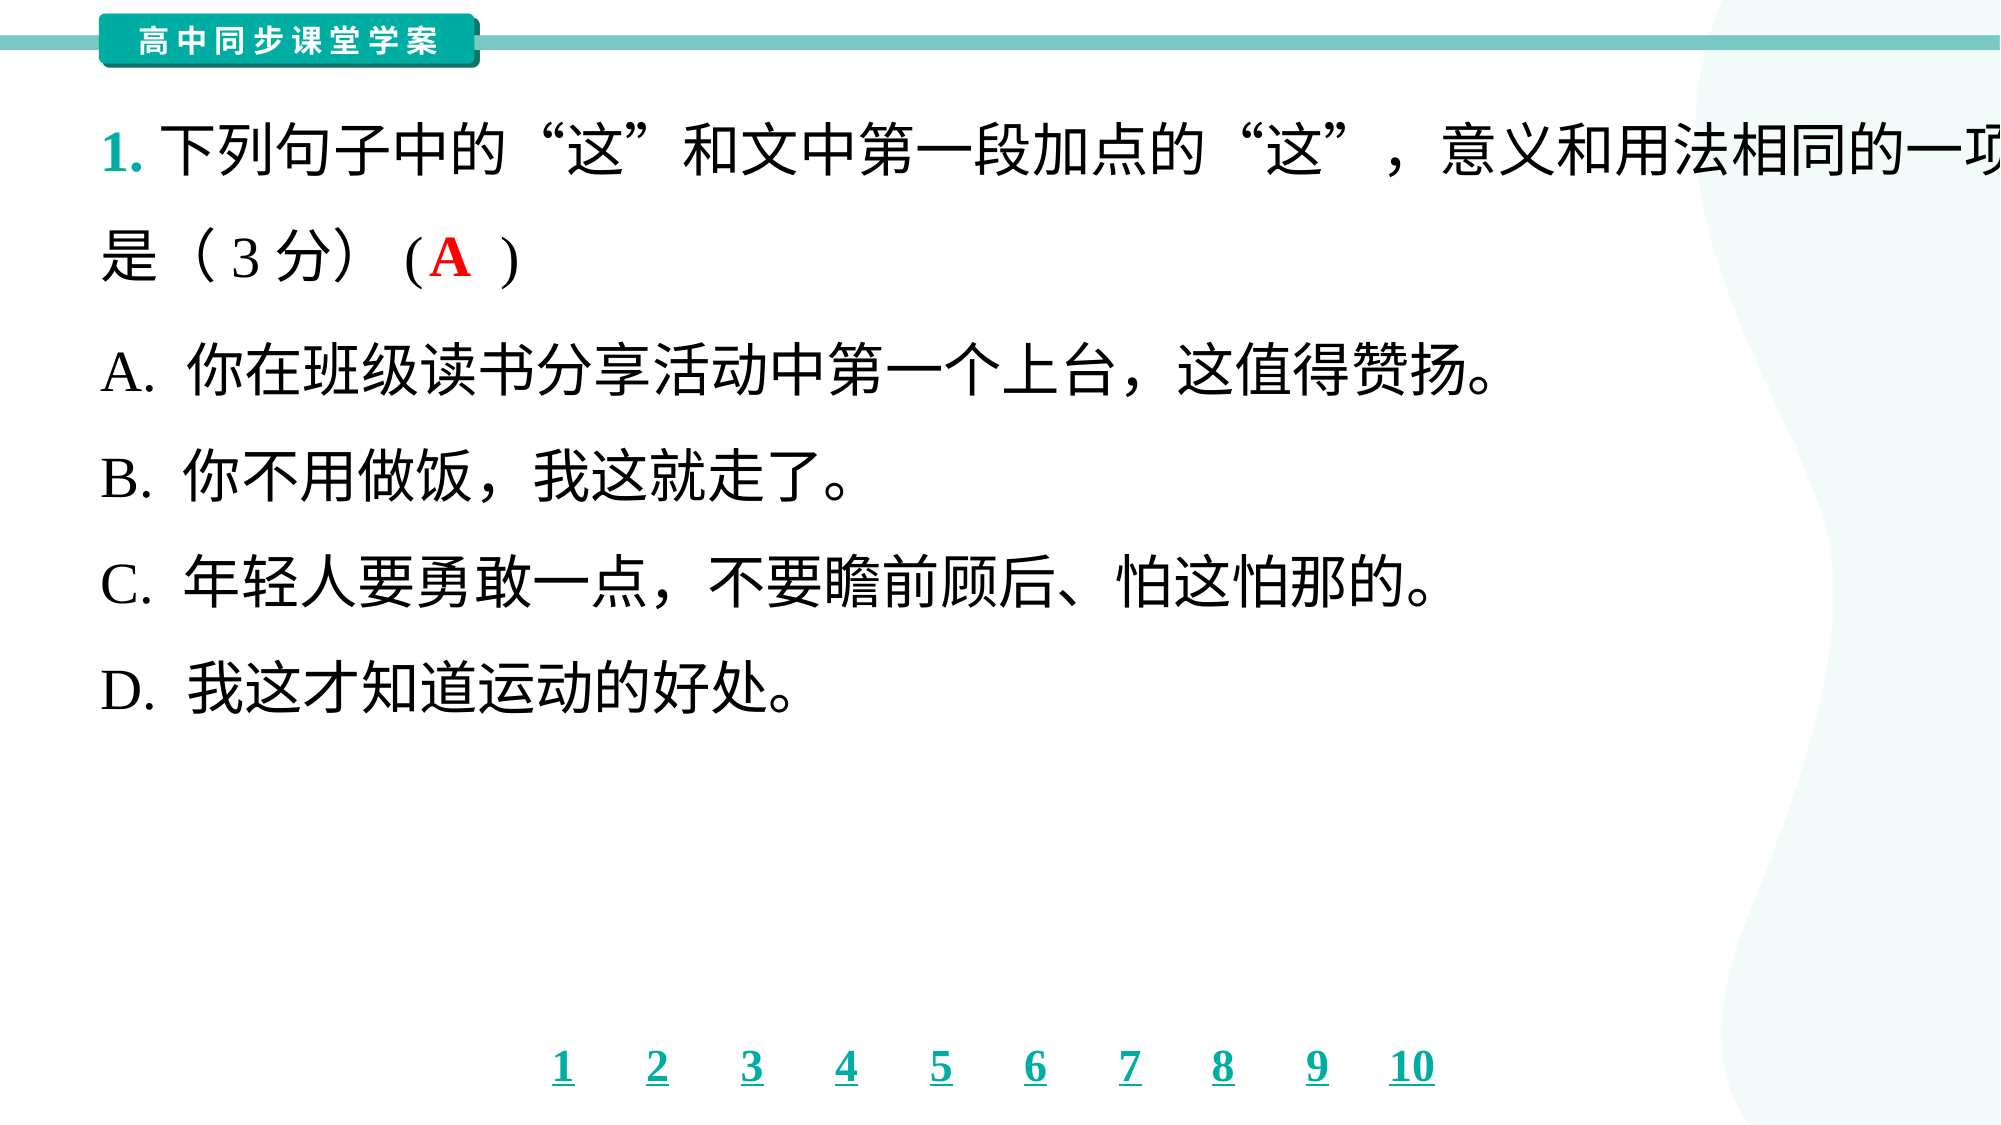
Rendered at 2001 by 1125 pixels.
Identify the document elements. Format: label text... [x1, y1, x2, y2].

text_box A. 你在班级读书分享活动中第一个上台，这值得赞扬。 B. 你不用做饭，我这就走了。 C. 年轻人要勇敢一点，不要瞻前顾后、怕这怕那的。 D. 我这才知道运动的好处。 [100, 296, 1899, 722]
picture [0, 0, 2000, 1125]
text_box A [408, 184, 493, 289]
text_box 1.下列句子中的“这”和文中第一段加点的“这”，意义和用法相同的一项 是（3分）( ) [100, 76, 1899, 290]
